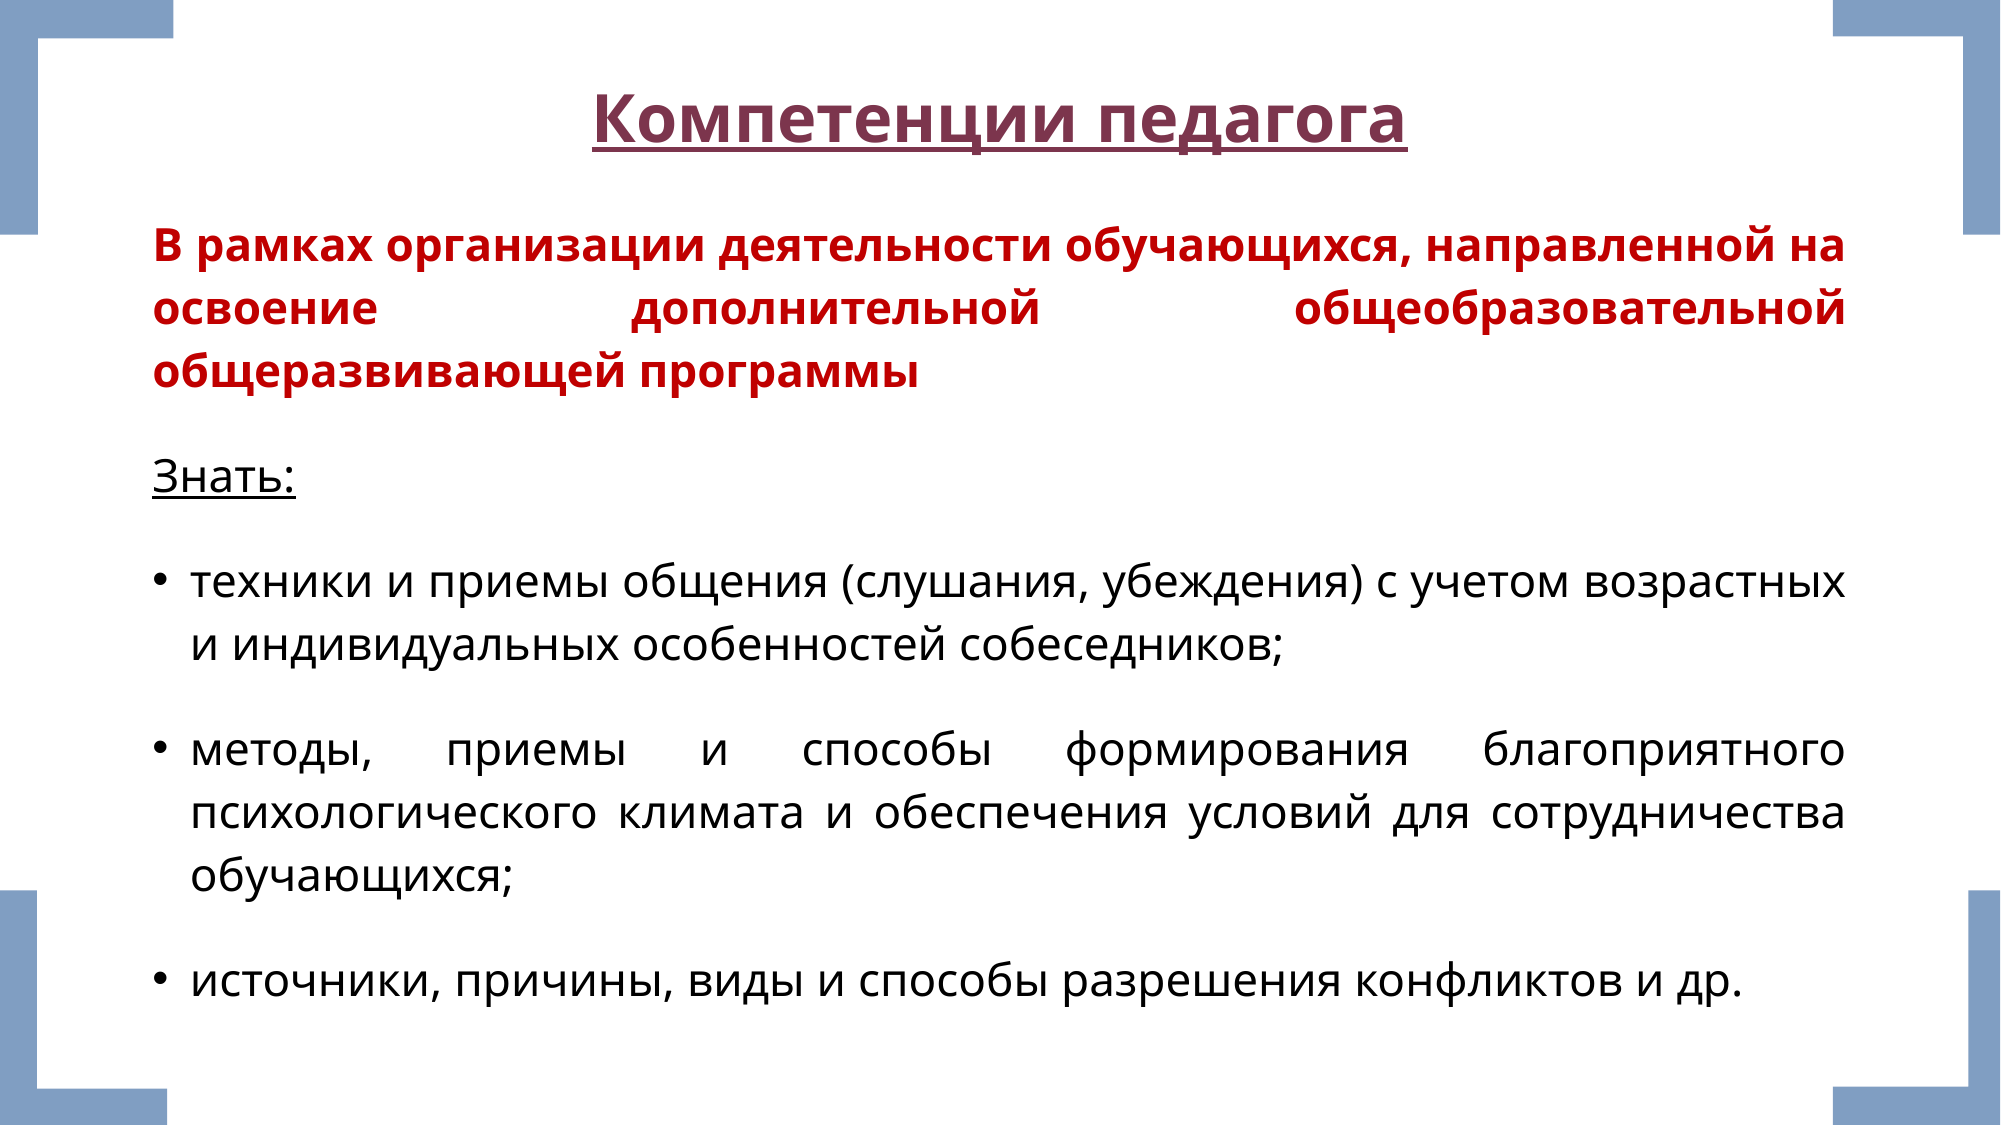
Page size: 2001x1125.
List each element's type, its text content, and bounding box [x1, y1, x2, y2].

title Компетенции педагога [137, 59, 1863, 182]
list В рамках организации деятельности обучающихся, направленной на освоение дополнительной общеобразовательной общеразвивающей программы Знать: техники и приемы общения (слушания, убеждения) с учетом возрастных и индивидуальных особенностей собеседников; методы, приемы и способы формирования благоприятного психологического климата и обеспечения условий для сотрудничества обучающихся; источники, причины, виды и способы разрешения конфликтов и др. [137, 200, 1863, 1014]
